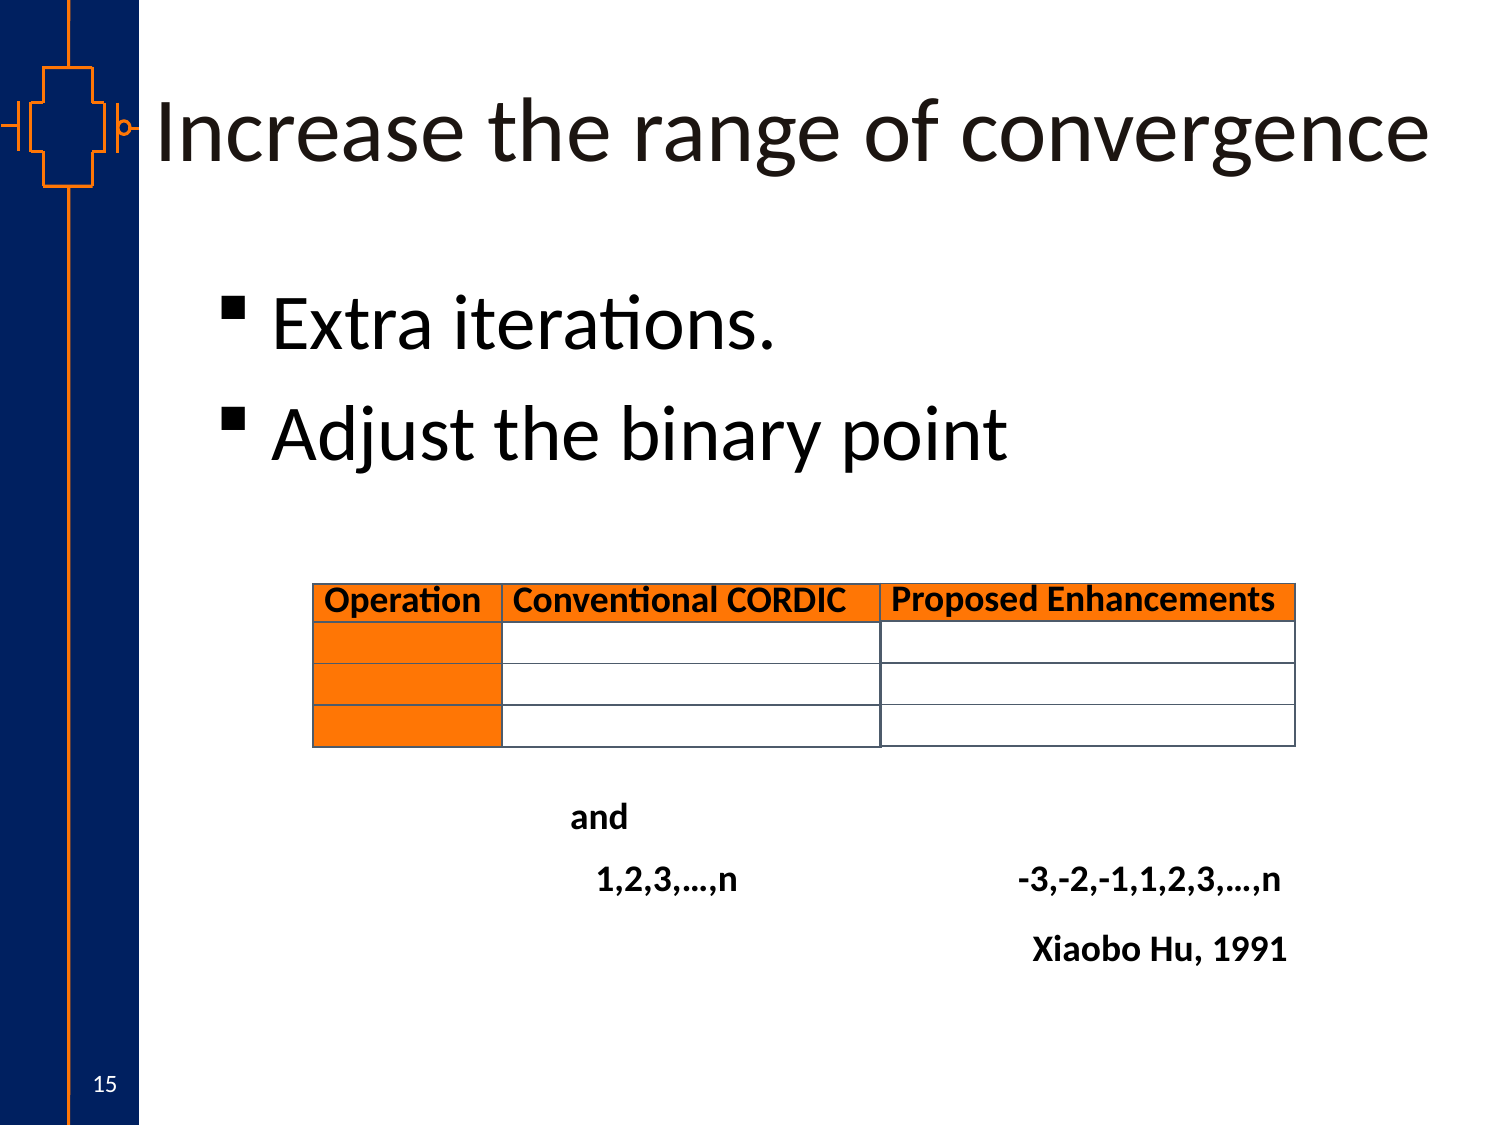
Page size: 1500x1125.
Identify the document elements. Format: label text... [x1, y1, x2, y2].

text_box 1,2,3,…,n [580, 846, 754, 907]
slide_number 15 [77, 1052, 140, 1113]
text_box -3,-2,-1,1,2,3,…,n [1003, 846, 1297, 907]
list Extra iterations. Adjust the binary point [200, 262, 1425, 988]
text_box Xiaobo Hu, 1991 [1017, 916, 1303, 976]
title Increase the range of convergence [139, 0, 1500, 188]
